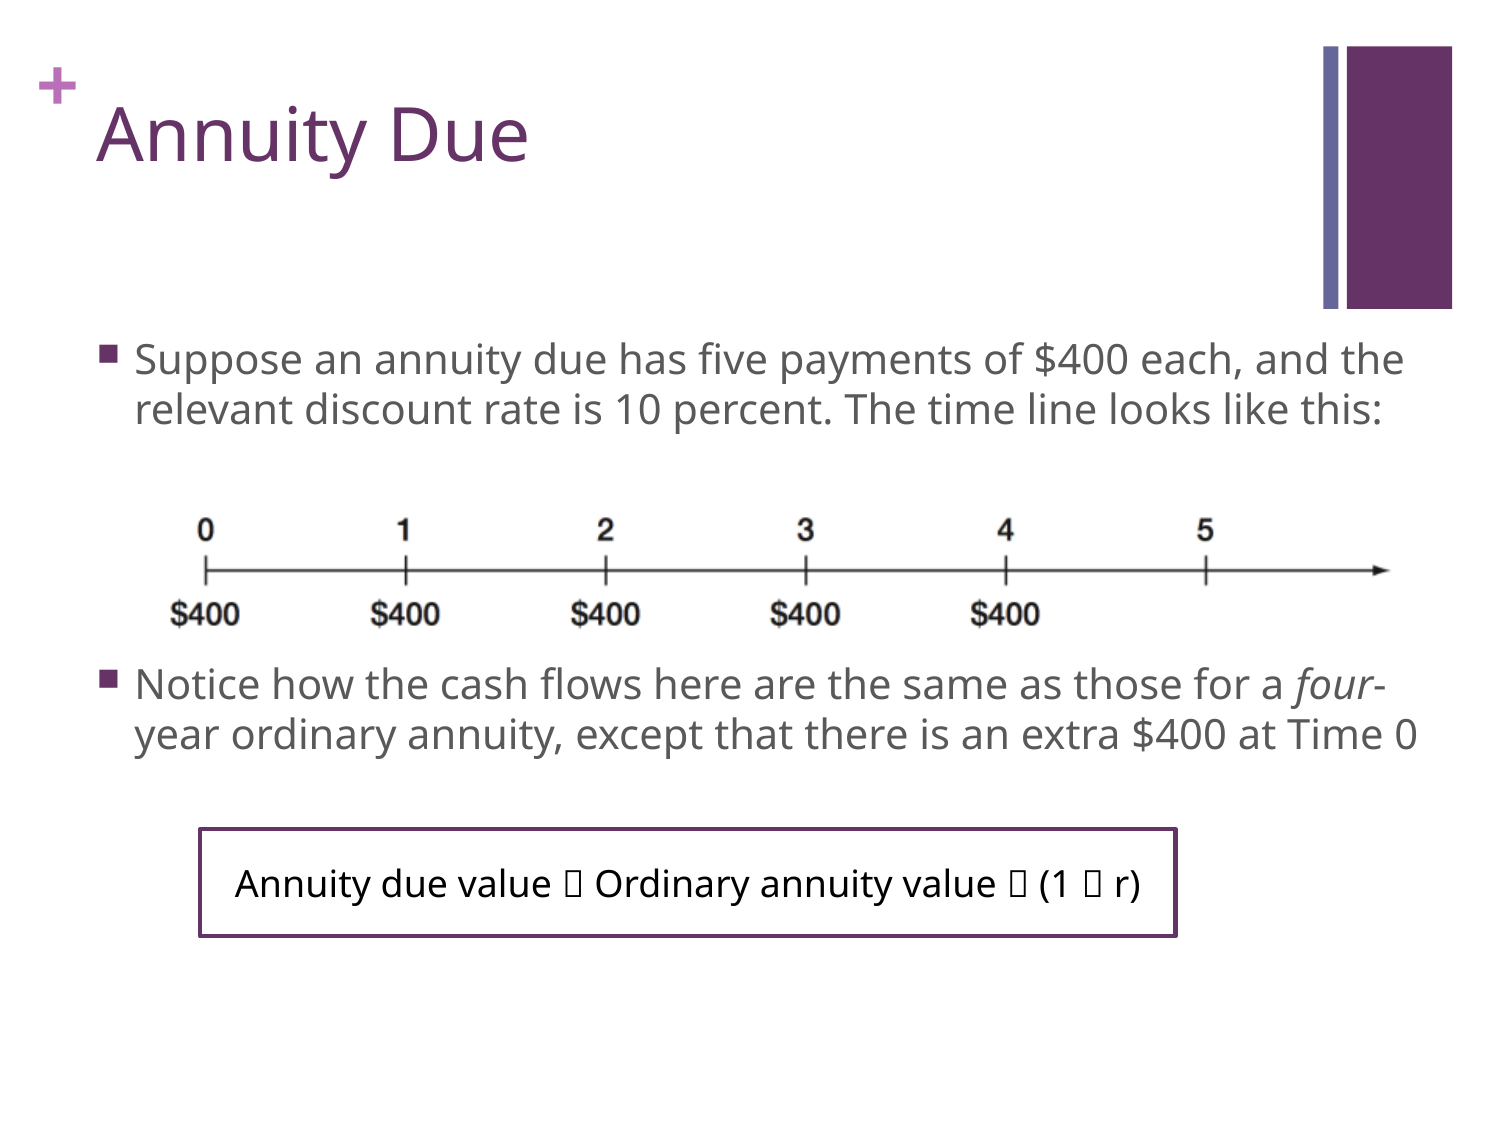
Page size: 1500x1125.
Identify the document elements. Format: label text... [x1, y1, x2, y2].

text_box Annuity due value 􏰁 Ordinary annuity value 􏰀 (1 􏰂 r) [198, 827, 1178, 938]
picture [145, 513, 1407, 640]
title Annuity Due [81, 79, 1322, 263]
list Suppose an annuity due has five payments of $400 each, and the relevant discount rate is 10 percent. The time line looks like this: Notice how the cash flows here are the same as those for a four-year ordinary annuity, except that there is an extra $400 at Time 0 [81, 324, 1442, 1005]
